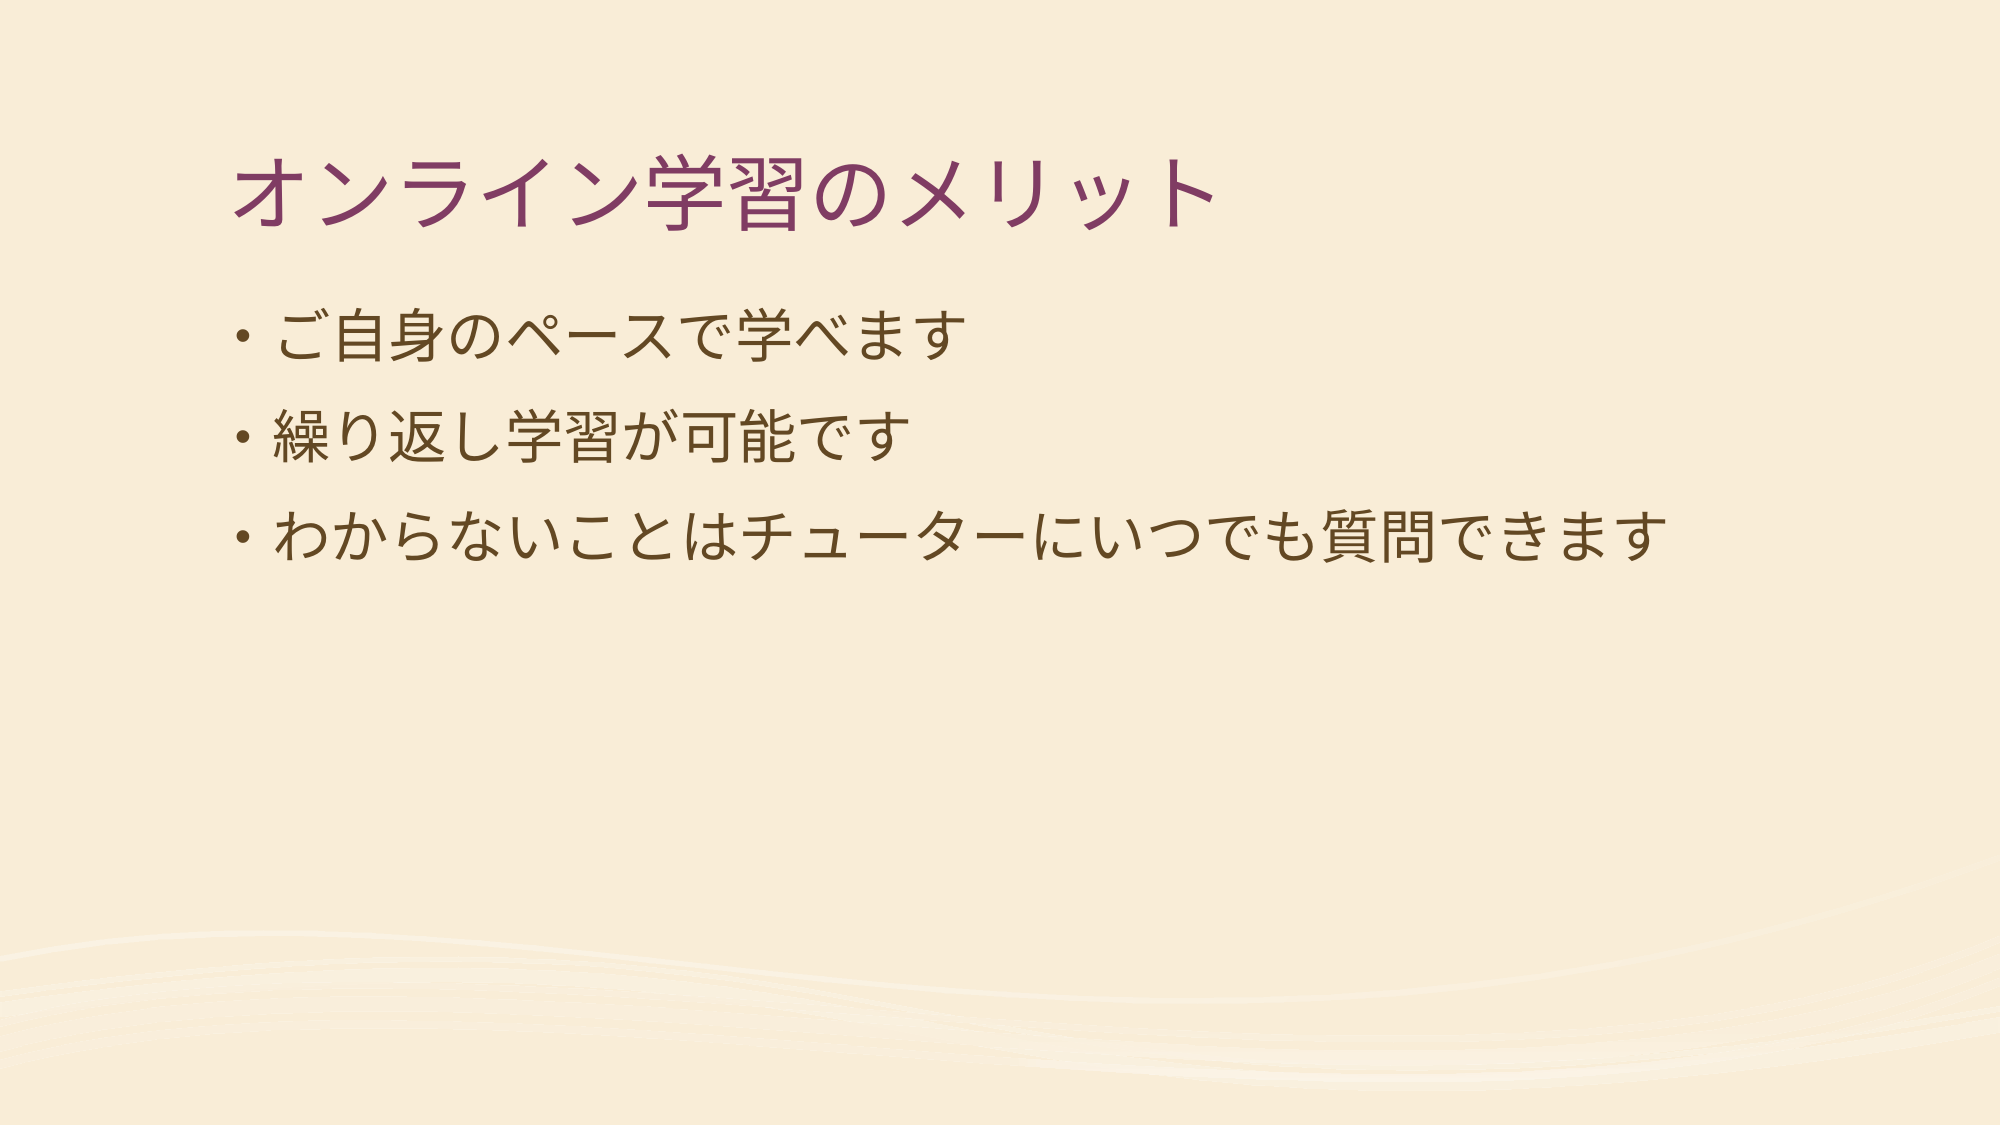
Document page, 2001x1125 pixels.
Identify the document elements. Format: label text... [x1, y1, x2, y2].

list ご自身のペースで学べます 繰り返し学習が可能です わからないことはチューターにいつでも質問できます [212, 299, 1788, 950]
title オンライン学習のメリット [212, 50, 1788, 250]
